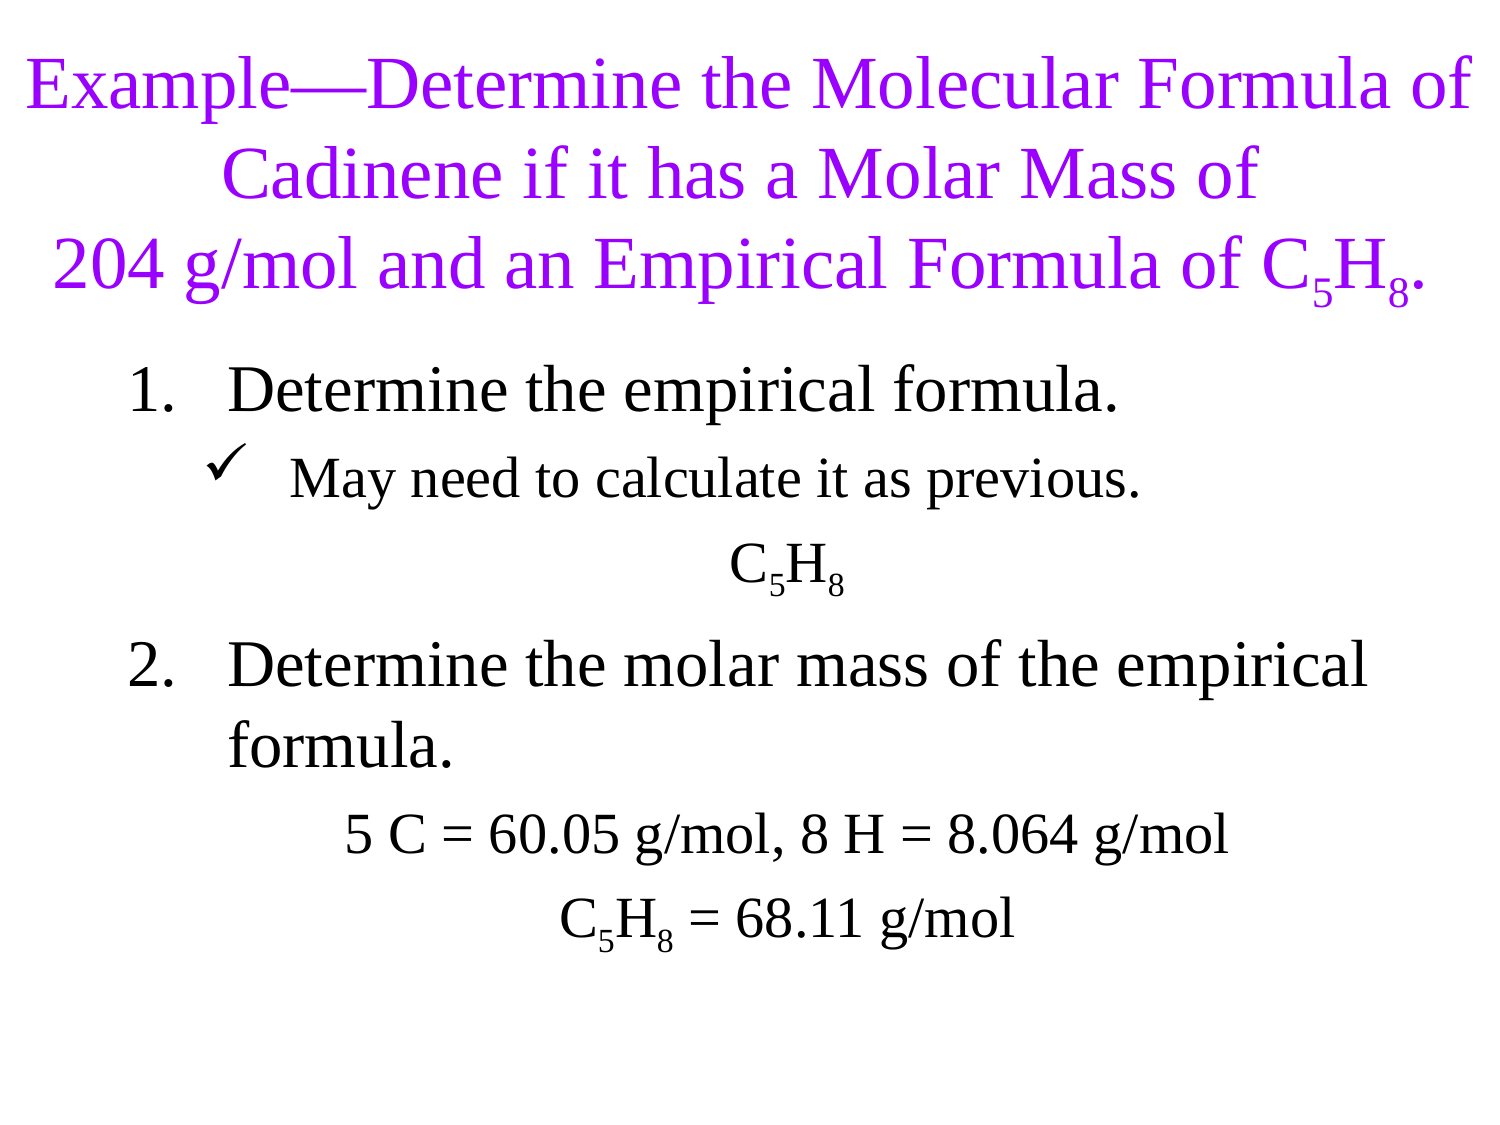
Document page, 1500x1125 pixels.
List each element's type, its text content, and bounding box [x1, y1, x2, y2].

text_box Example—Determine the Molecular Formula of Cadinene if it has a Molar Mass of 204 g/mol and an Empirical Formula of C5H8. [0, 62, 1500, 288]
text_box Determine the empirical formula. May need to calculate it as previous. C5H8 Determine the molar mass of the empirical formula. 5 C = 60.05 g/mol, 8 H = 8.064 g/mol C5H8 = 68.11 g/mol [112, 337, 1388, 1000]
